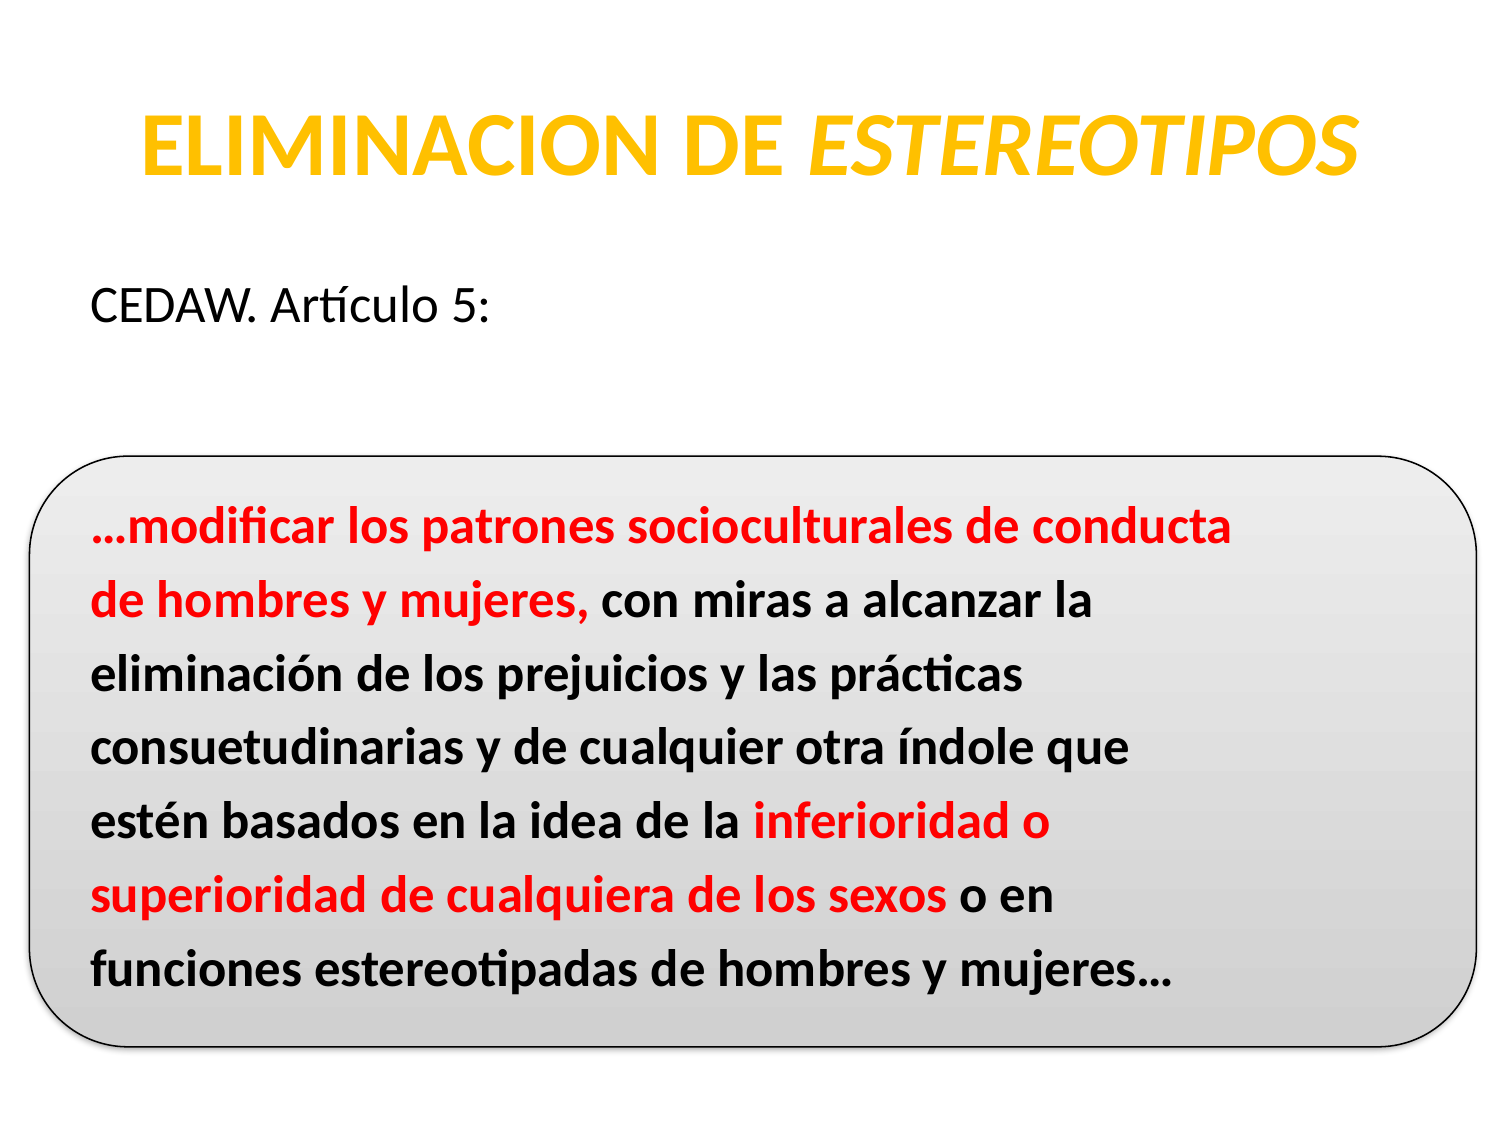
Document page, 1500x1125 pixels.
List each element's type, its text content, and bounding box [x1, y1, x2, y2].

list CEDAW. Artículo 5: …modificar los patrones socioculturales de conducta de hombres y mujeres, con miras a alcanzar la eliminación de los prejuicios y las prácticas consuetudinarias y de cualquier otra índole que estén basados en la idea de la inferioridad o superioridad de cualquiera de los sexos o en funciones estereotipadas de hombres y mujeres… [75, 262, 1425, 1005]
title ELIMINACION DE ESTEREOTIPOS [75, 45, 1425, 233]
text_box [28, 467, 1478, 1048]
